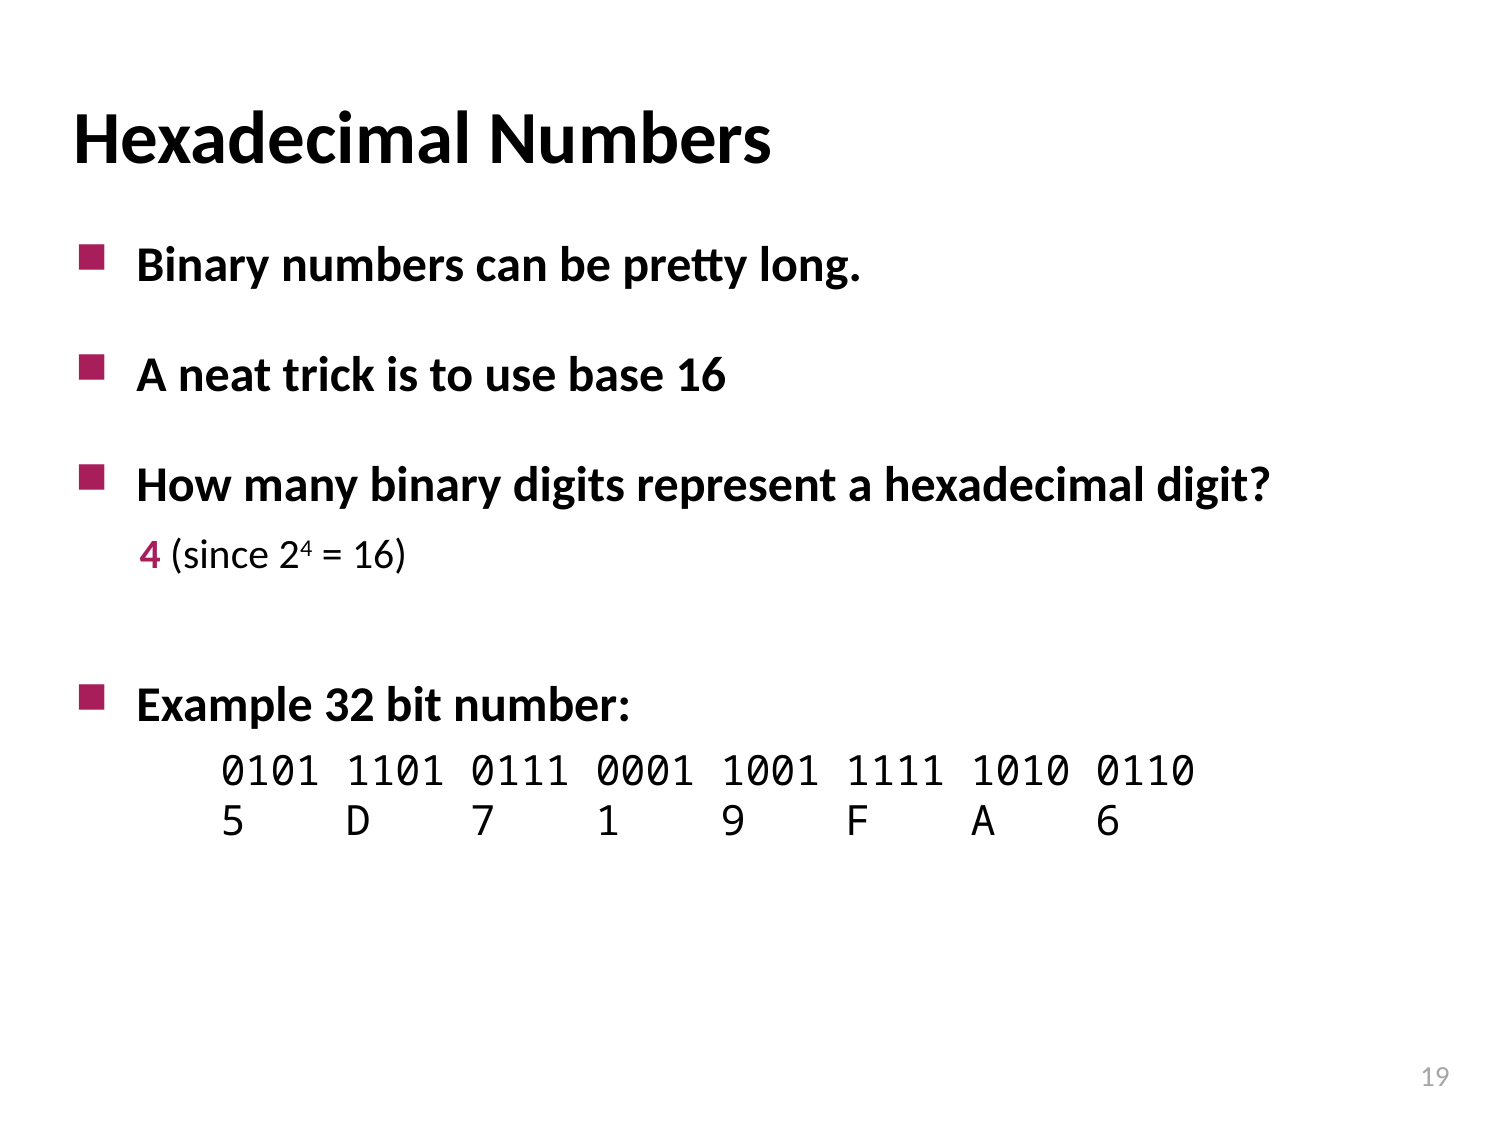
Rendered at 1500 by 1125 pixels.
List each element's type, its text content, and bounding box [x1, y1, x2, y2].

title Hexadecimal Numbers [58, 71, 1305, 197]
list Binary numbers can be pretty long. A neat trick is to use base 16 How many binary digits represent a hexadecimal digit? Example 32 bit number: 0101 1101 0111 0001 1001 1111 1010 0110 5 D 7 1 9 F A 6 [64, 223, 1361, 1040]
text_box 4 (since 24 = 16) [124, 519, 423, 585]
text_box [87, 174, 1413, 1025]
